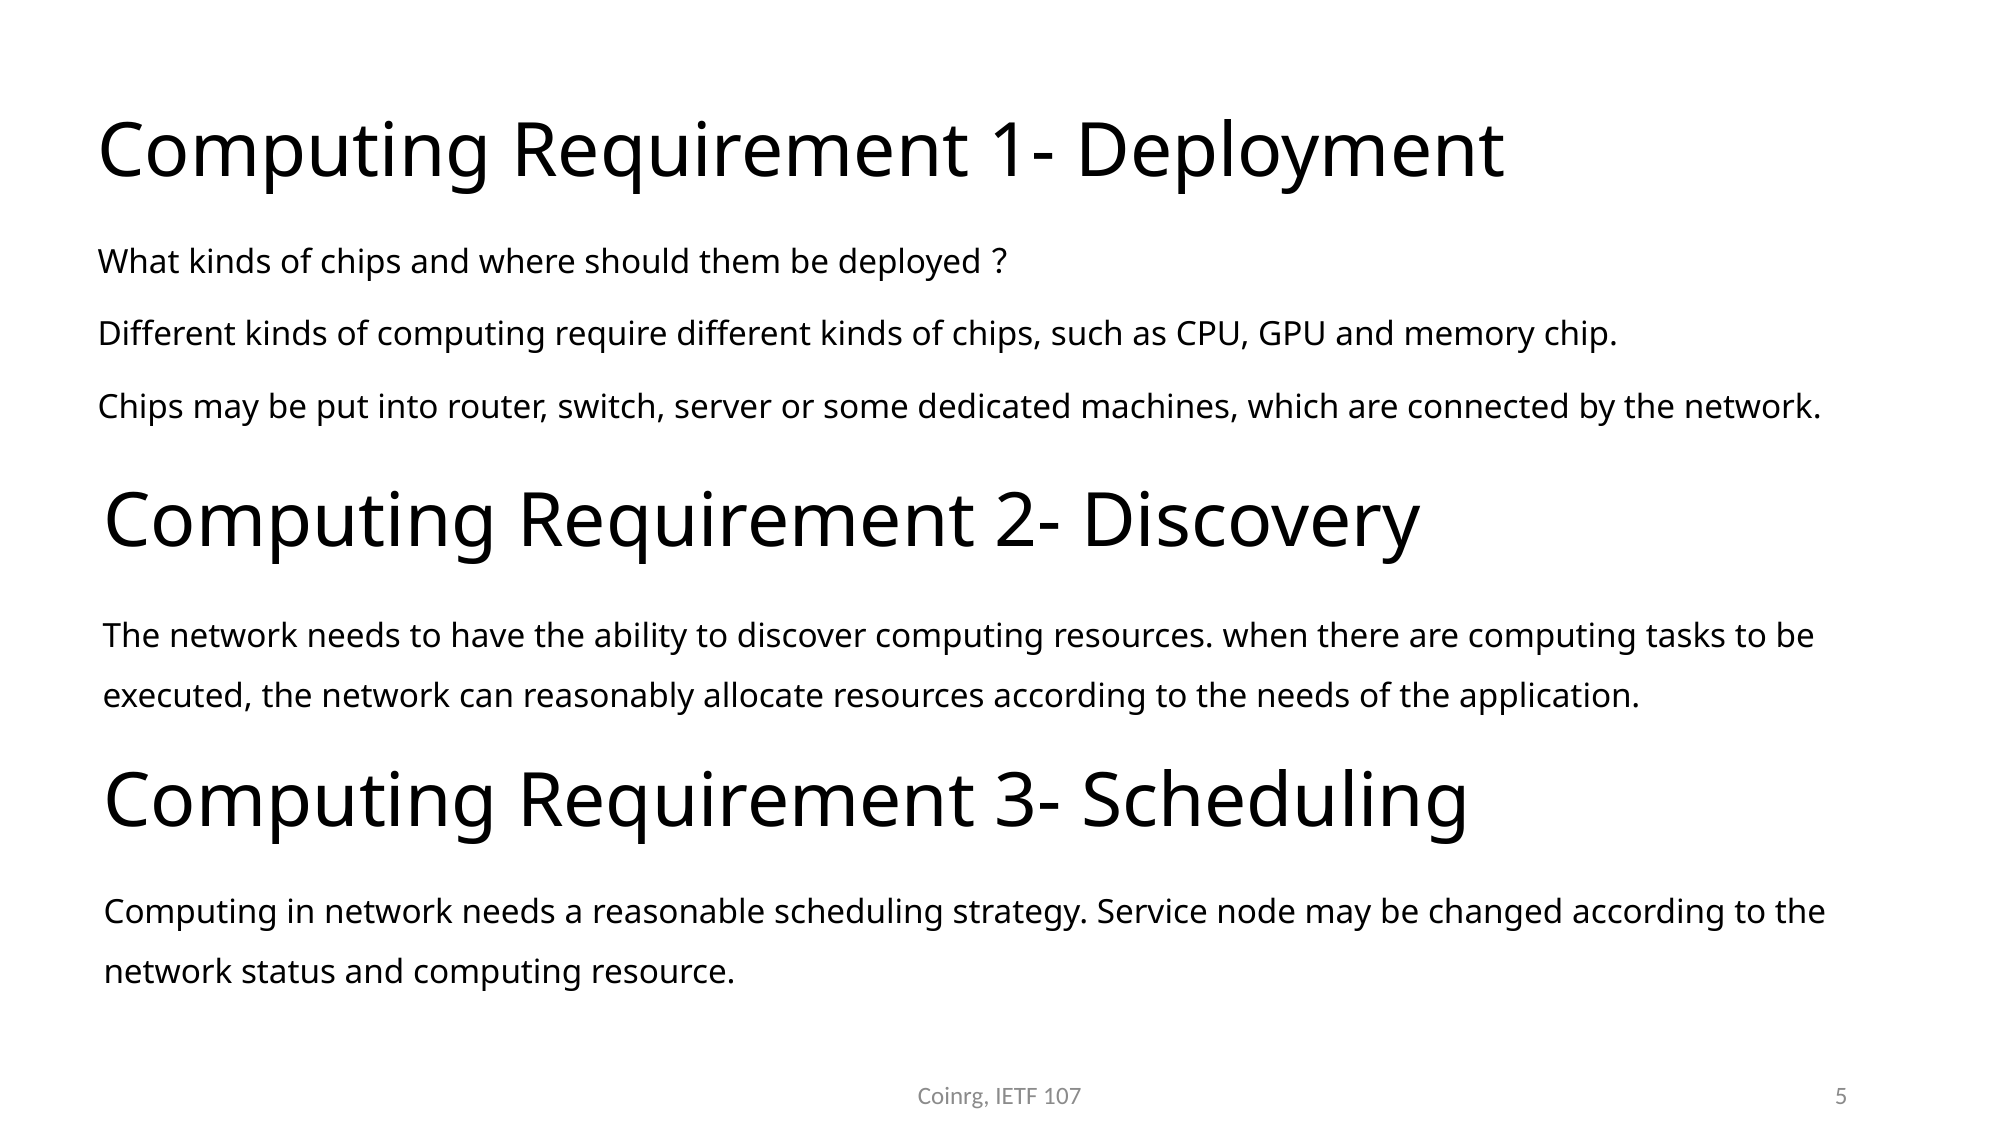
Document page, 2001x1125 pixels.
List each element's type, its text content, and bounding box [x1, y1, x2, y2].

text_box Computing Requirement 2- Discovery [88, 464, 1520, 569]
text_box Computing Requirement 1- Deployment [82, 94, 1714, 199]
slide_number 5 [1412, 1065, 1863, 1125]
text_box Computing in network needs a reasonable scheduling strategy. Service node may be changed according to the network status and computing resource. [88, 863, 1916, 1022]
footer Coinrg, IETF 107 [662, 1065, 1338, 1125]
text_box What kinds of chips and where should them be deployed？ Different kinds of computing require different kinds of chips, such as CPU, GPU and memory chip. Chips may be put into router, switch, server or some dedicated machines, which are connected by the network. [82, 212, 1910, 458]
text_box Computing Requirement 3- Scheduling [88, 744, 1720, 850]
text_box [892, 724, 1741, 863]
text_box The network needs to have the ability to discover computing resources. when there are computing tasks to be executed, the network can reasonably allocate resources according to the needs of the application. [82, 583, 1857, 724]
